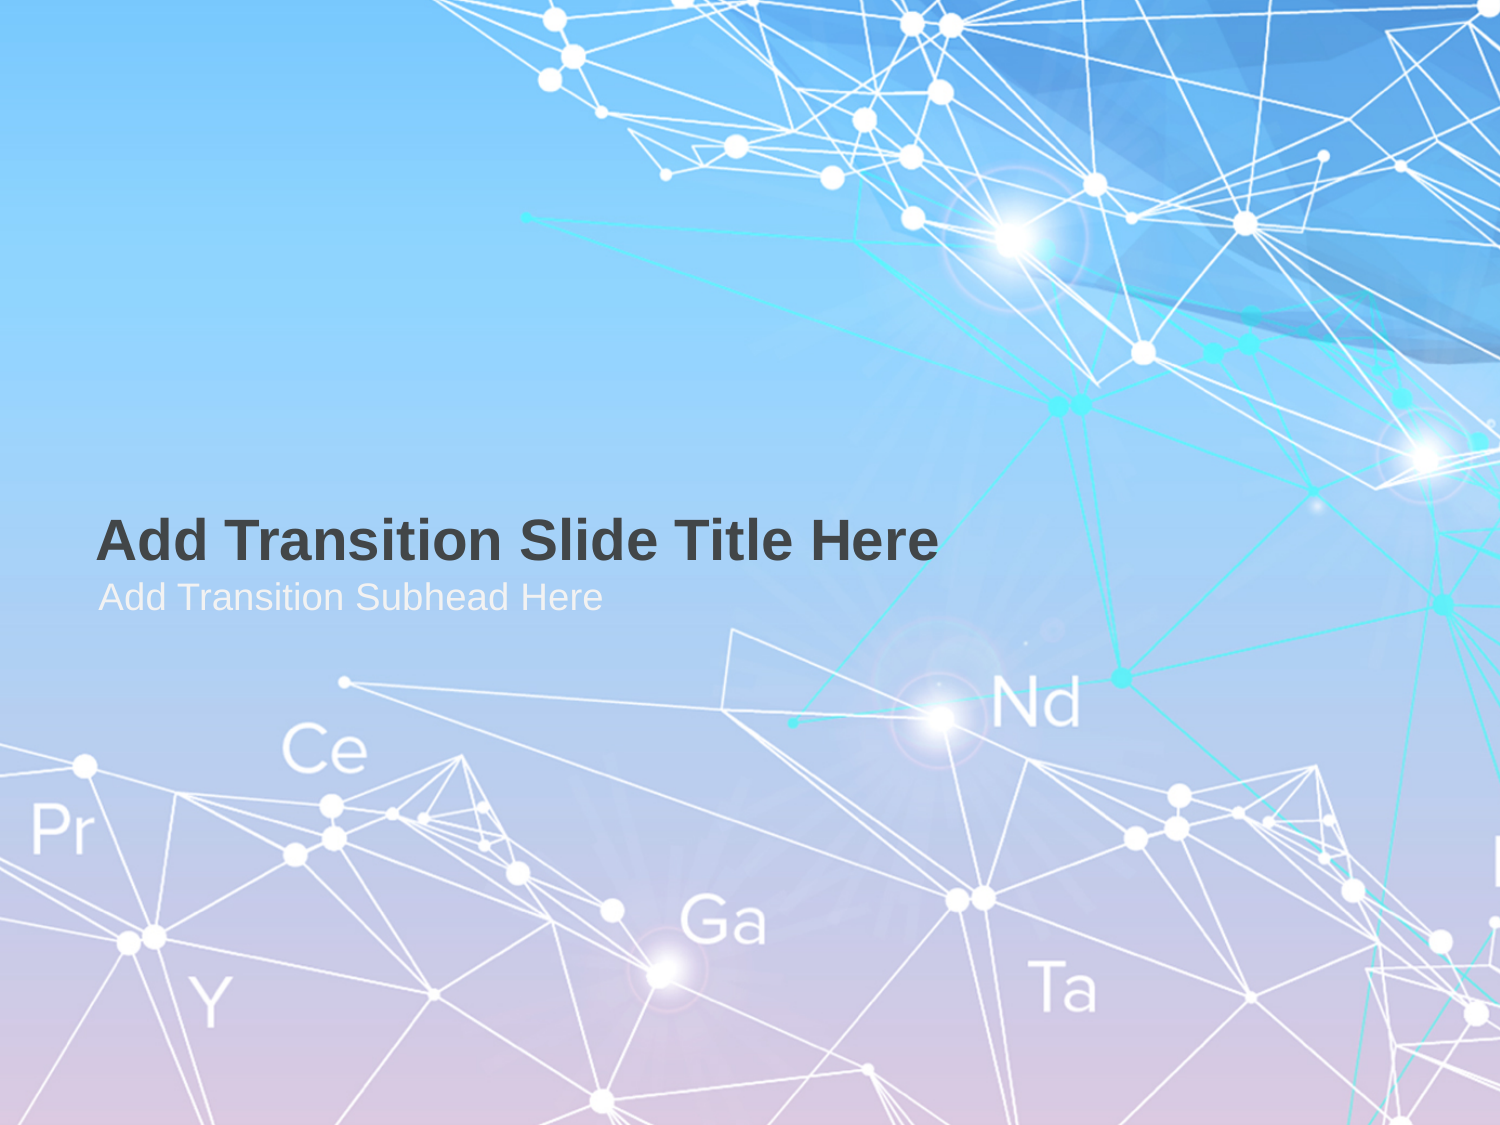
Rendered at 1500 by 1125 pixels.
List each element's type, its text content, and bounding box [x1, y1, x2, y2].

title Add Transition Slide Title Here [80, 452, 1500, 623]
picture [0, 0, 1500, 1125]
subtitle Add Transition Subhead Here [83, 564, 1500, 627]
